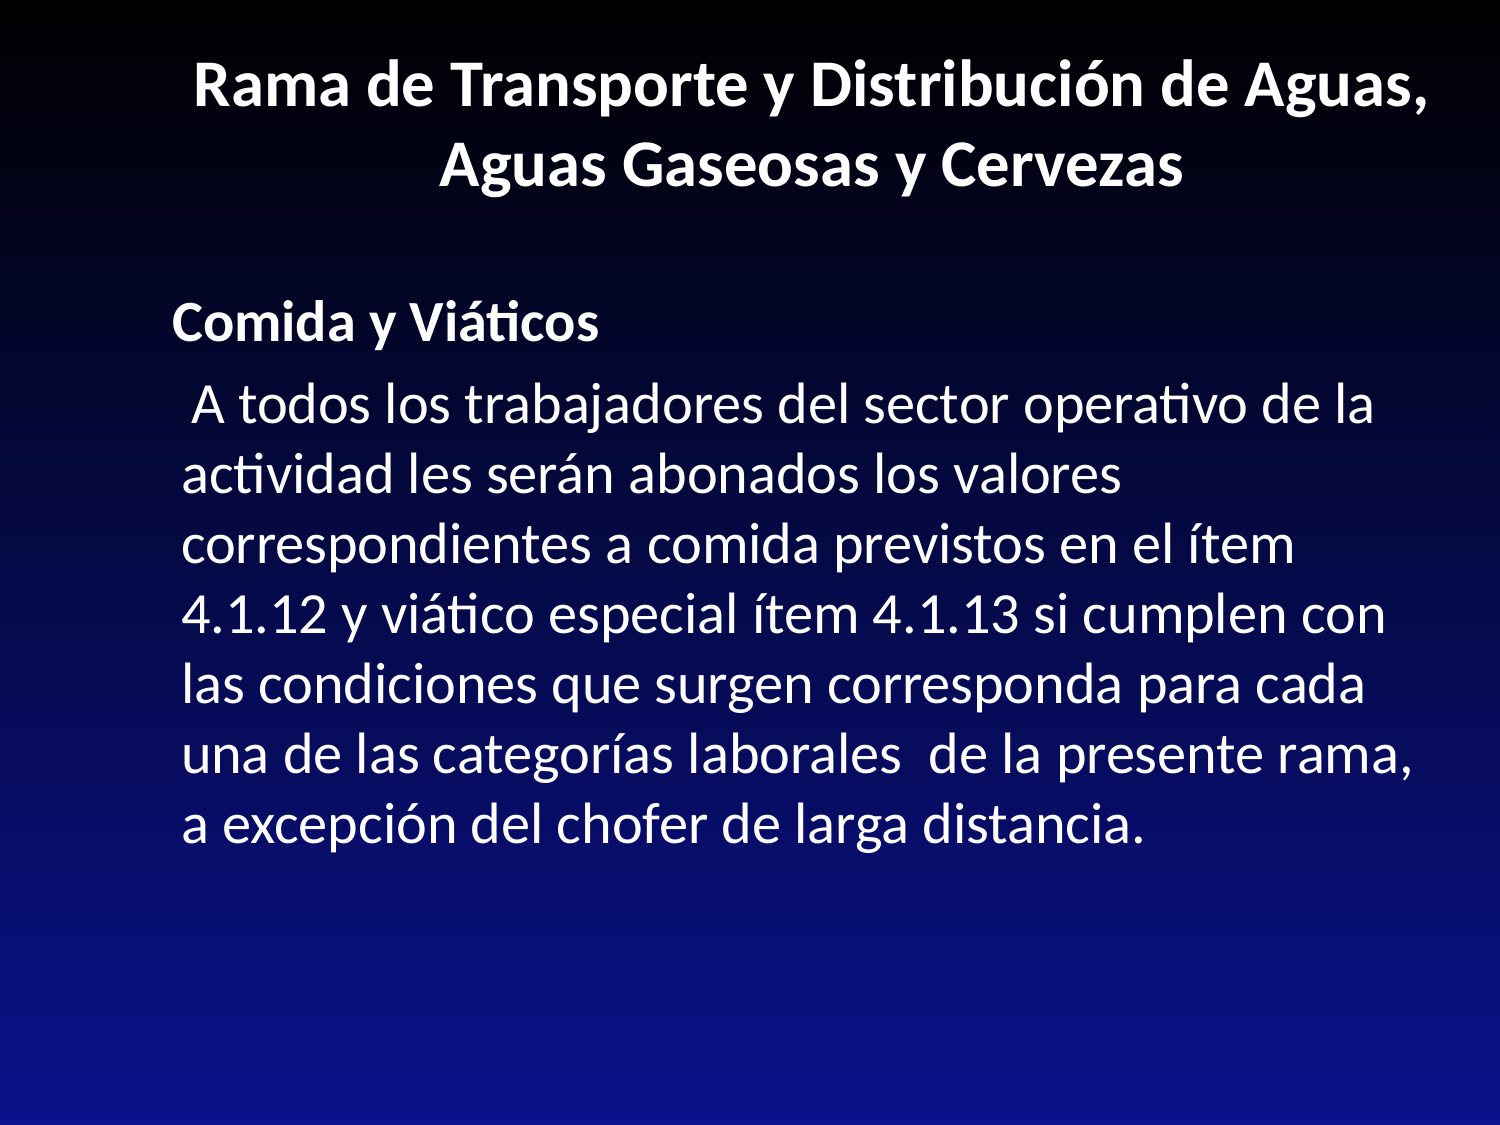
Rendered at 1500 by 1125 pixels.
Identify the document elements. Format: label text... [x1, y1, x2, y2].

title Rama de Transporte y Distribución de Aguas, Aguas Gaseosas y Cervezas [124, 39, 1500, 194]
list Comida y Viáticos A todos los trabajadores del sector operativo de la actividad les serán abonados los valores correspondientes a comida previstos en el ítem 4.1.12 y viático especial ítem 4.1.13 si cumplen con las condiciones que surgen corresponda para cada una de las categorías laborales de la presente rama, a excepción del chofer de larga distancia. [124, 283, 1448, 953]
